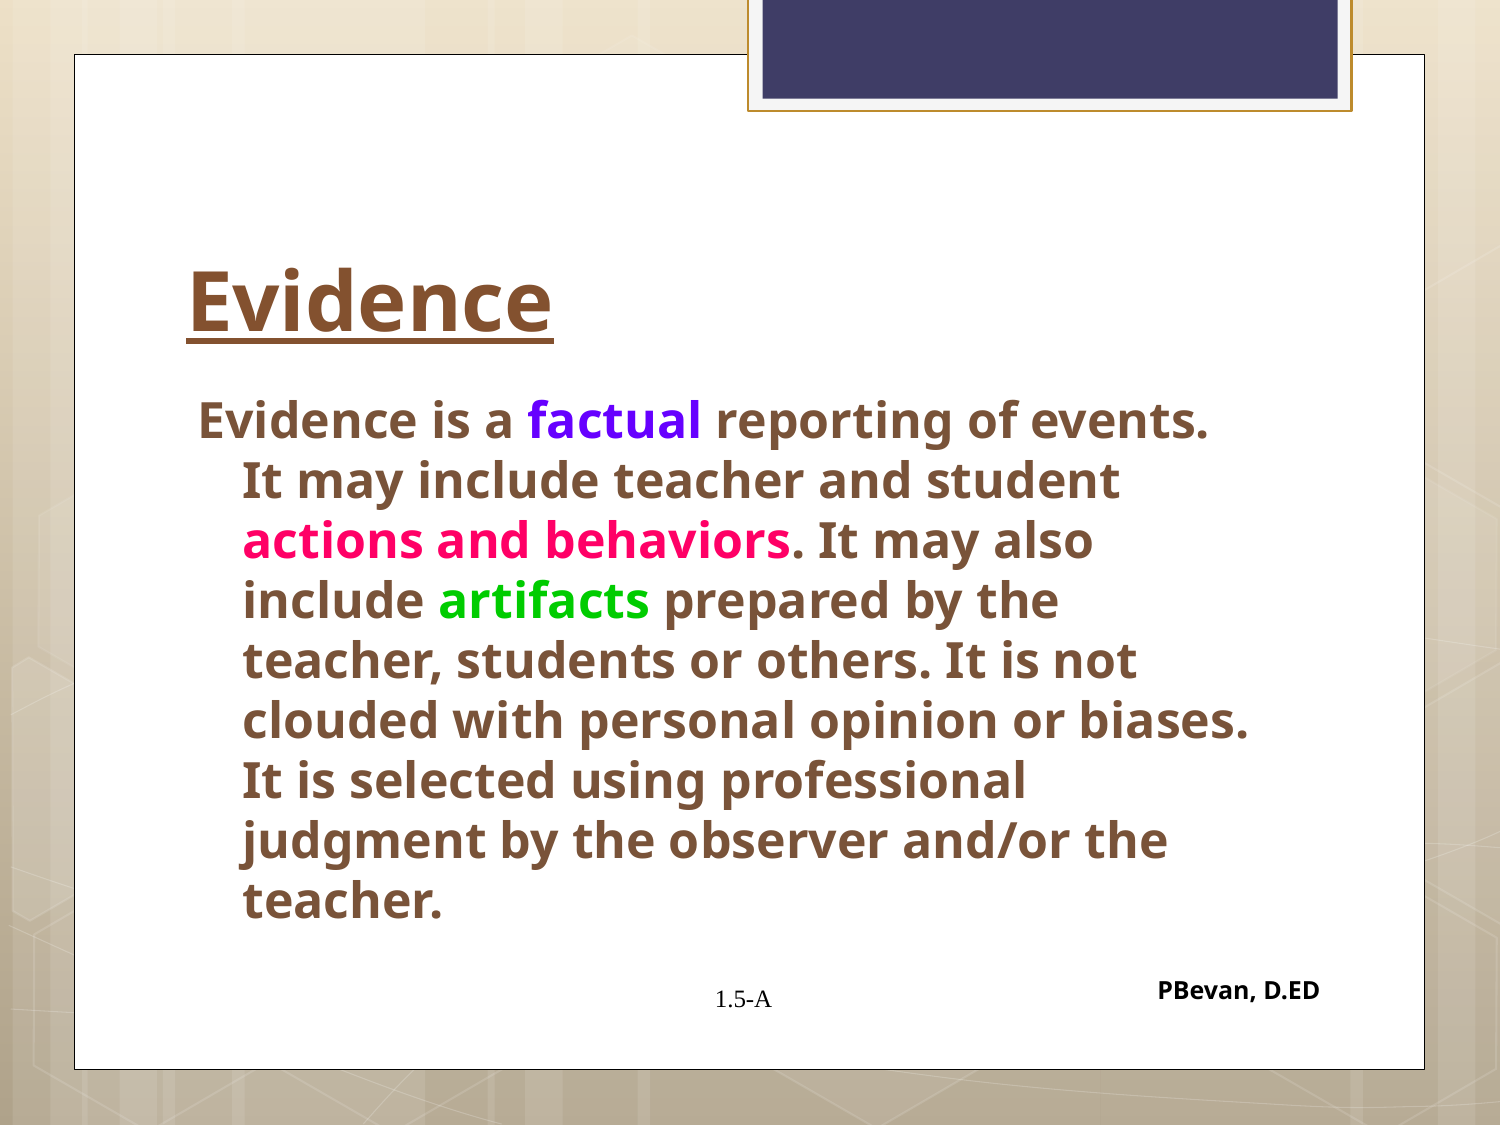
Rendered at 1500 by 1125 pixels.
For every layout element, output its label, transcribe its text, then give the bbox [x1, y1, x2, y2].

footer PBevan, D.ED [761, 960, 1336, 1020]
list Evidence is a factual reporting of events. It may include teacher and student actions and behaviors. It may also include artifacts prepared by the teacher, students or others. It is not clouded with personal opinion or biases. It is selected using professional judgment by the observer and/or the teacher. [171, 381, 1283, 957]
text_box 1.5-A [699, 975, 800, 1020]
title Evidence [171, 168, 1324, 357]
